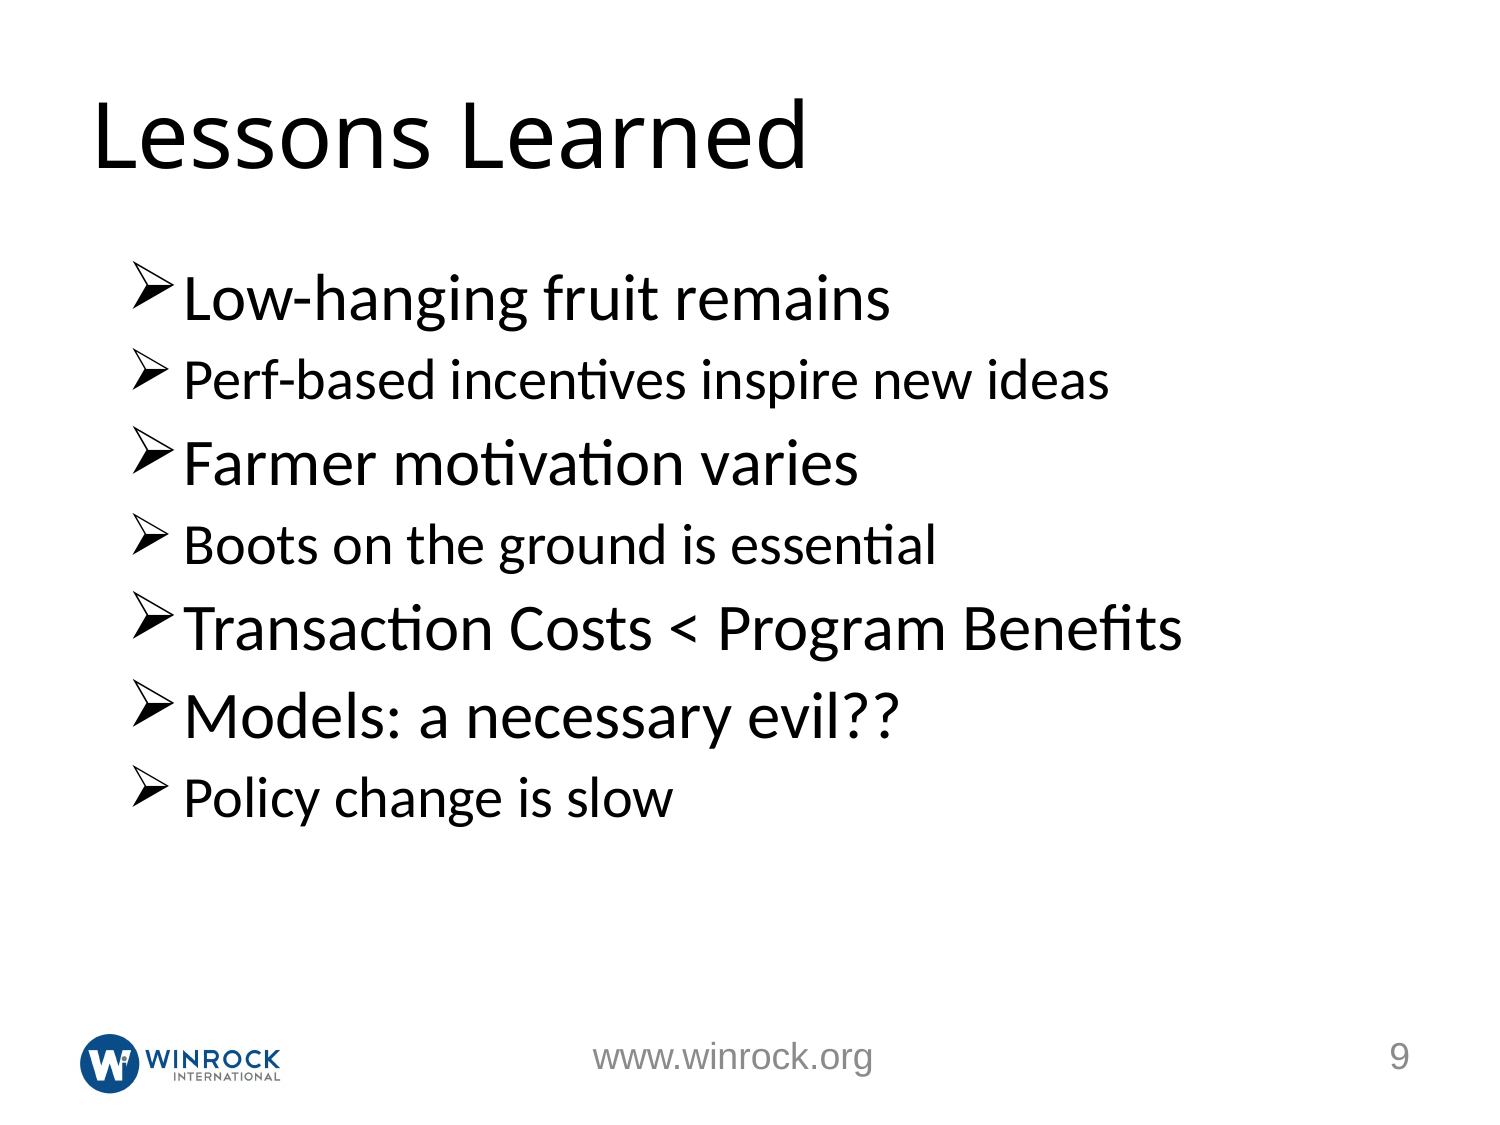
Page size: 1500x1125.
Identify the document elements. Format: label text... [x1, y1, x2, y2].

slide_number 9 [1074, 1024, 1425, 1103]
picture [62, 1016, 298, 1111]
title Lessons Learned [75, 45, 1425, 233]
footer www.winrock.org [577, 1024, 1053, 1103]
list Low-hanging fruit remains Perf-based incentives inspire new ideas Farmer motivation varies Boots on the ground is essential Transaction Costs < Program Benefits Models: a necessary evil?? Policy change is slow [93, 246, 1407, 972]
